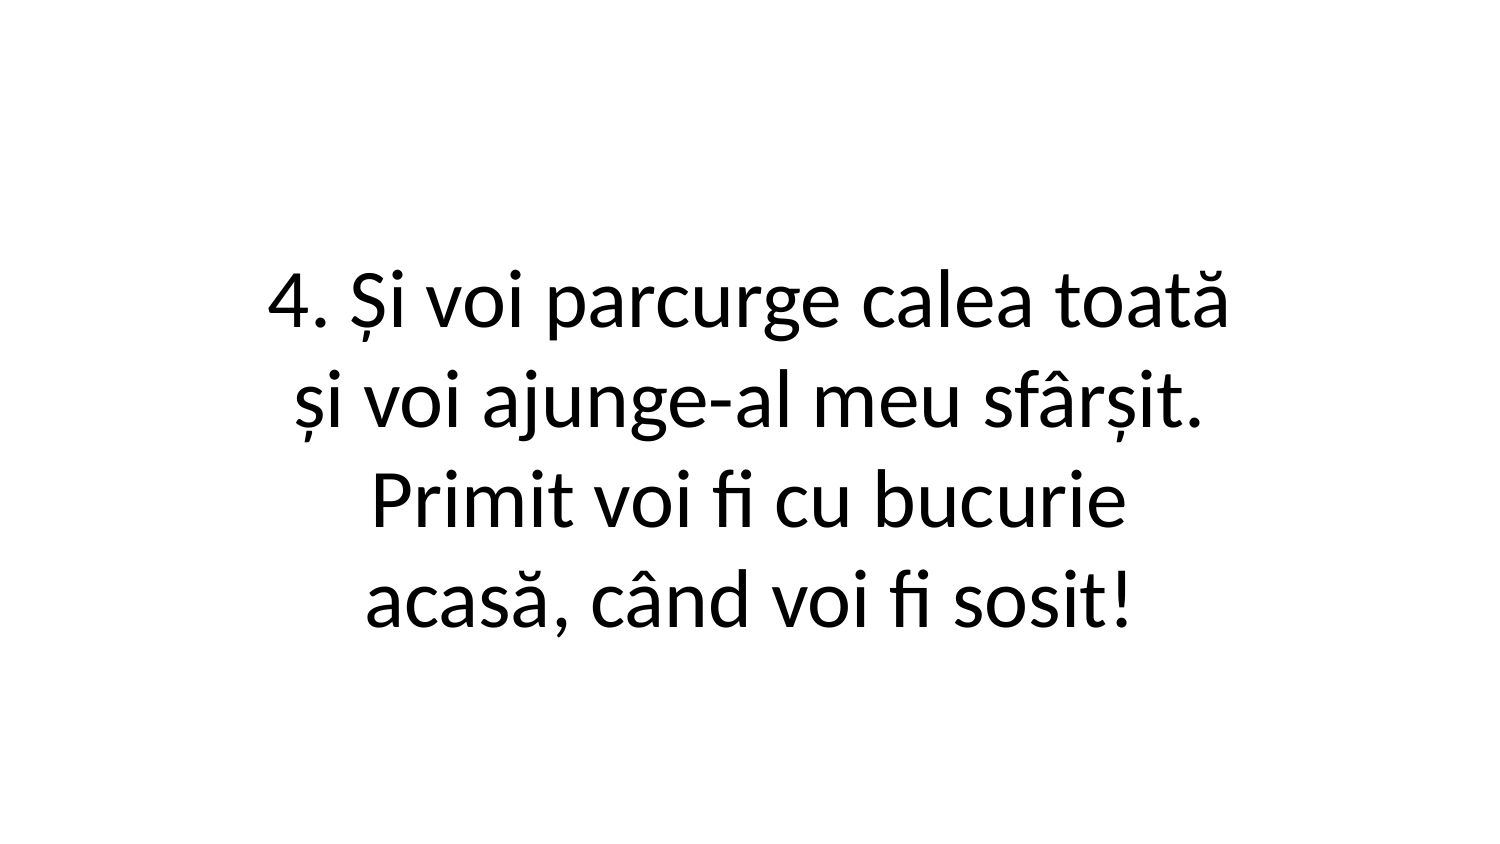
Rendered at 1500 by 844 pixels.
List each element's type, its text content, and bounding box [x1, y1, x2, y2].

text_box 4. Și voi parcurge calea toată și voi ajunge-al meu sfârșit. Primit voi fi cu bucurie acasă, când voi fi sosit! [252, 192, 1247, 652]
